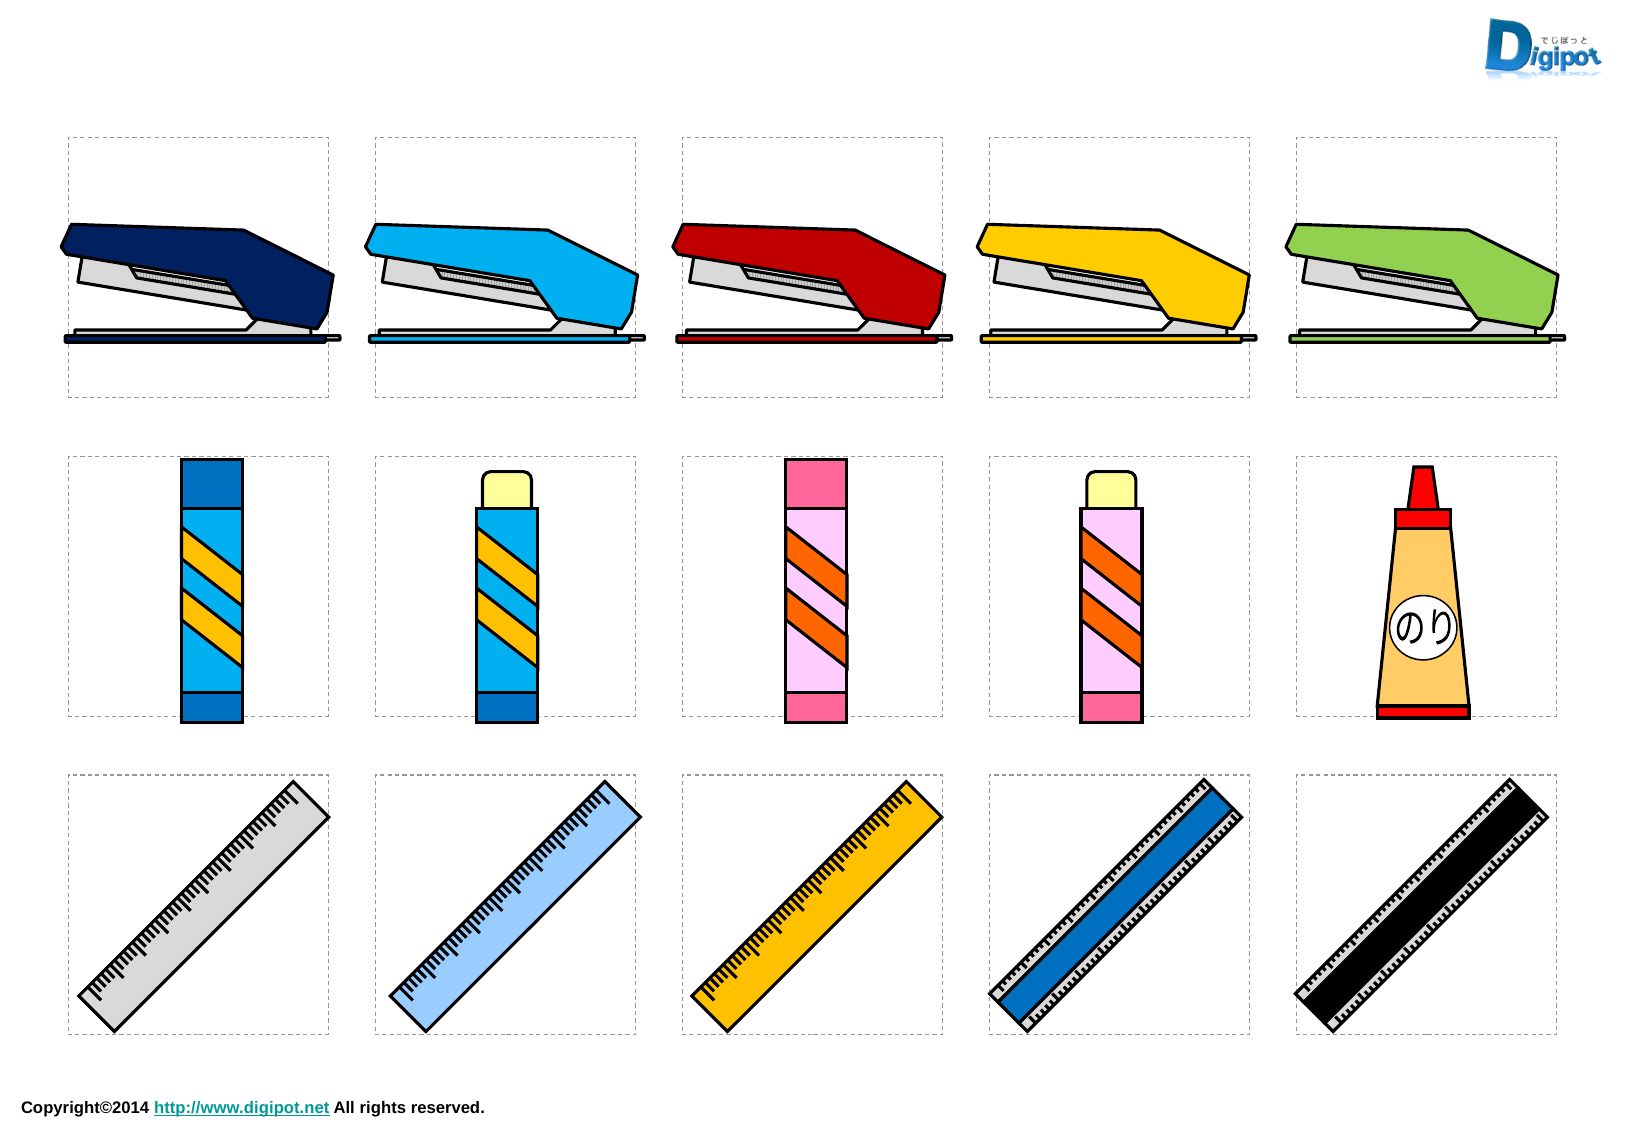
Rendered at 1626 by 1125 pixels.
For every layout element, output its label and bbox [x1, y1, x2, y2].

text_box [476, 471, 538, 724]
text_box [664, 881, 969, 932]
text_box [785, 459, 848, 724]
text_box [51, 881, 356, 932]
text_box [363, 881, 662, 932]
text_box [59, 222, 341, 343]
text_box [963, 877, 1268, 933]
text_box [671, 222, 952, 343]
text_box [181, 459, 243, 724]
picture [1485, 18, 1602, 82]
text_box [1269, 877, 1573, 933]
text_box [1284, 222, 1565, 343]
text_box [975, 222, 1257, 343]
text_box [364, 222, 645, 343]
text_box [1376, 466, 1470, 719]
text_box [1080, 471, 1143, 724]
